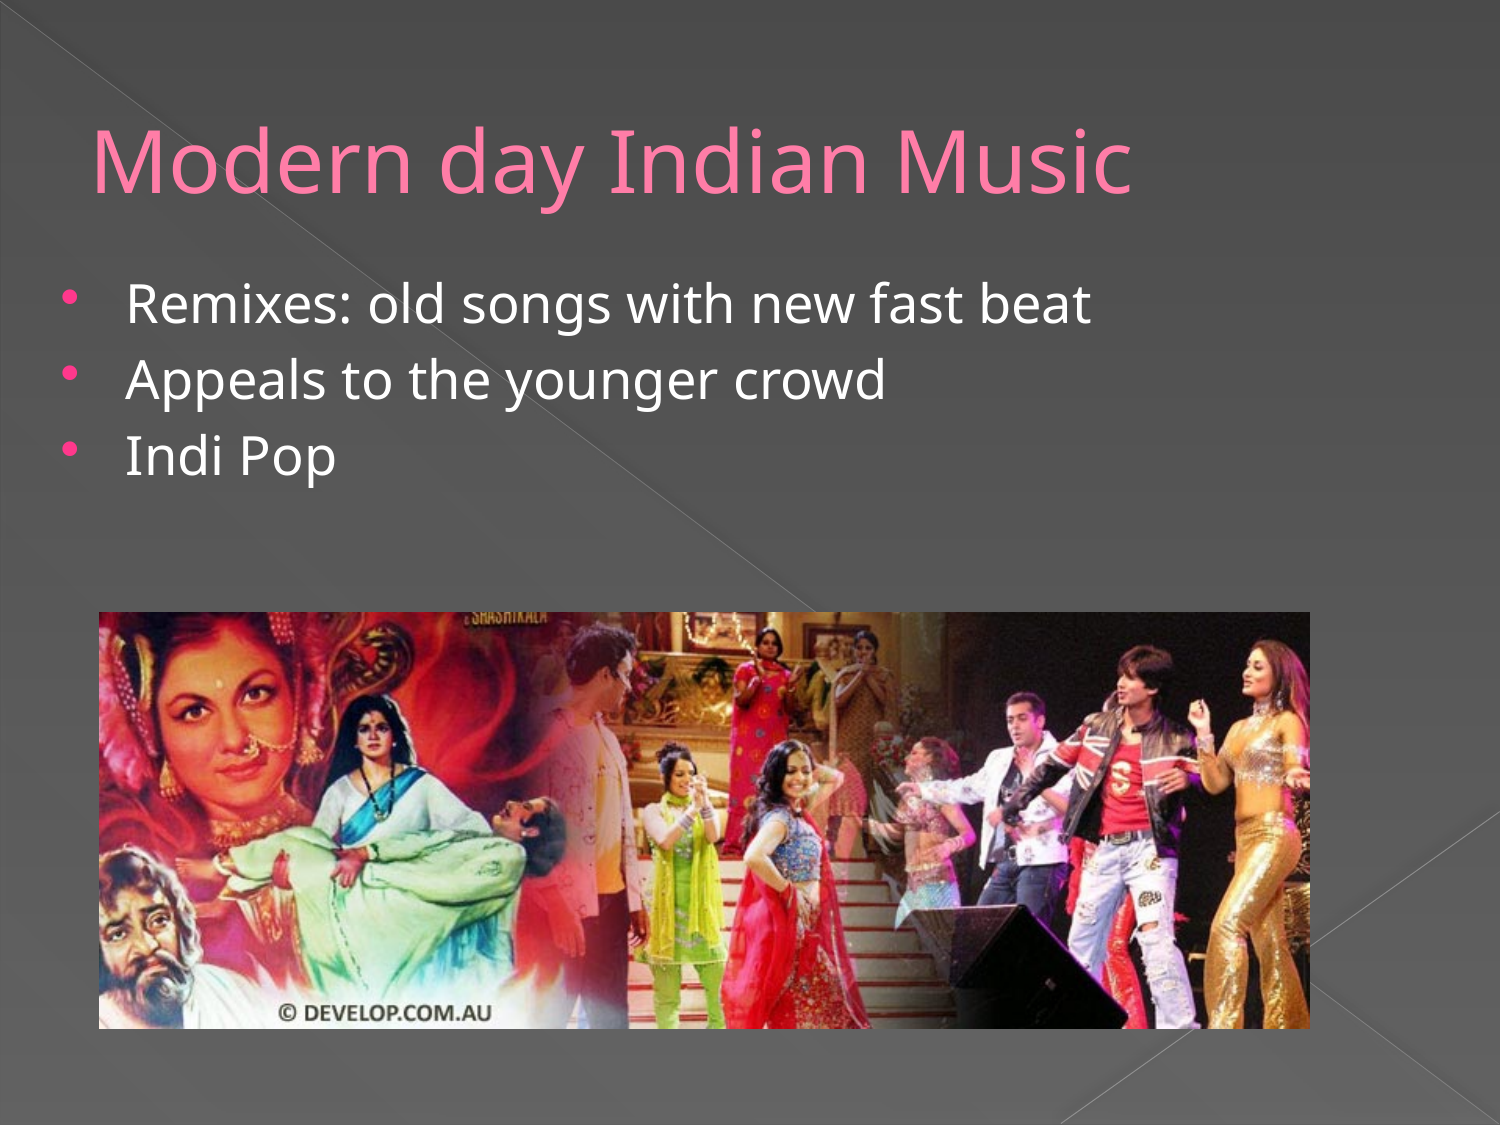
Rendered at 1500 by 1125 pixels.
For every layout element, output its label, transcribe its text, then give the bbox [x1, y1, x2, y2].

list Remixes: old songs with new fast beat Appeals to the younger crowd Indi Pop [37, 262, 1463, 530]
title Modern day Indian Music [75, 43, 1425, 262]
picture [99, 612, 1310, 1029]
